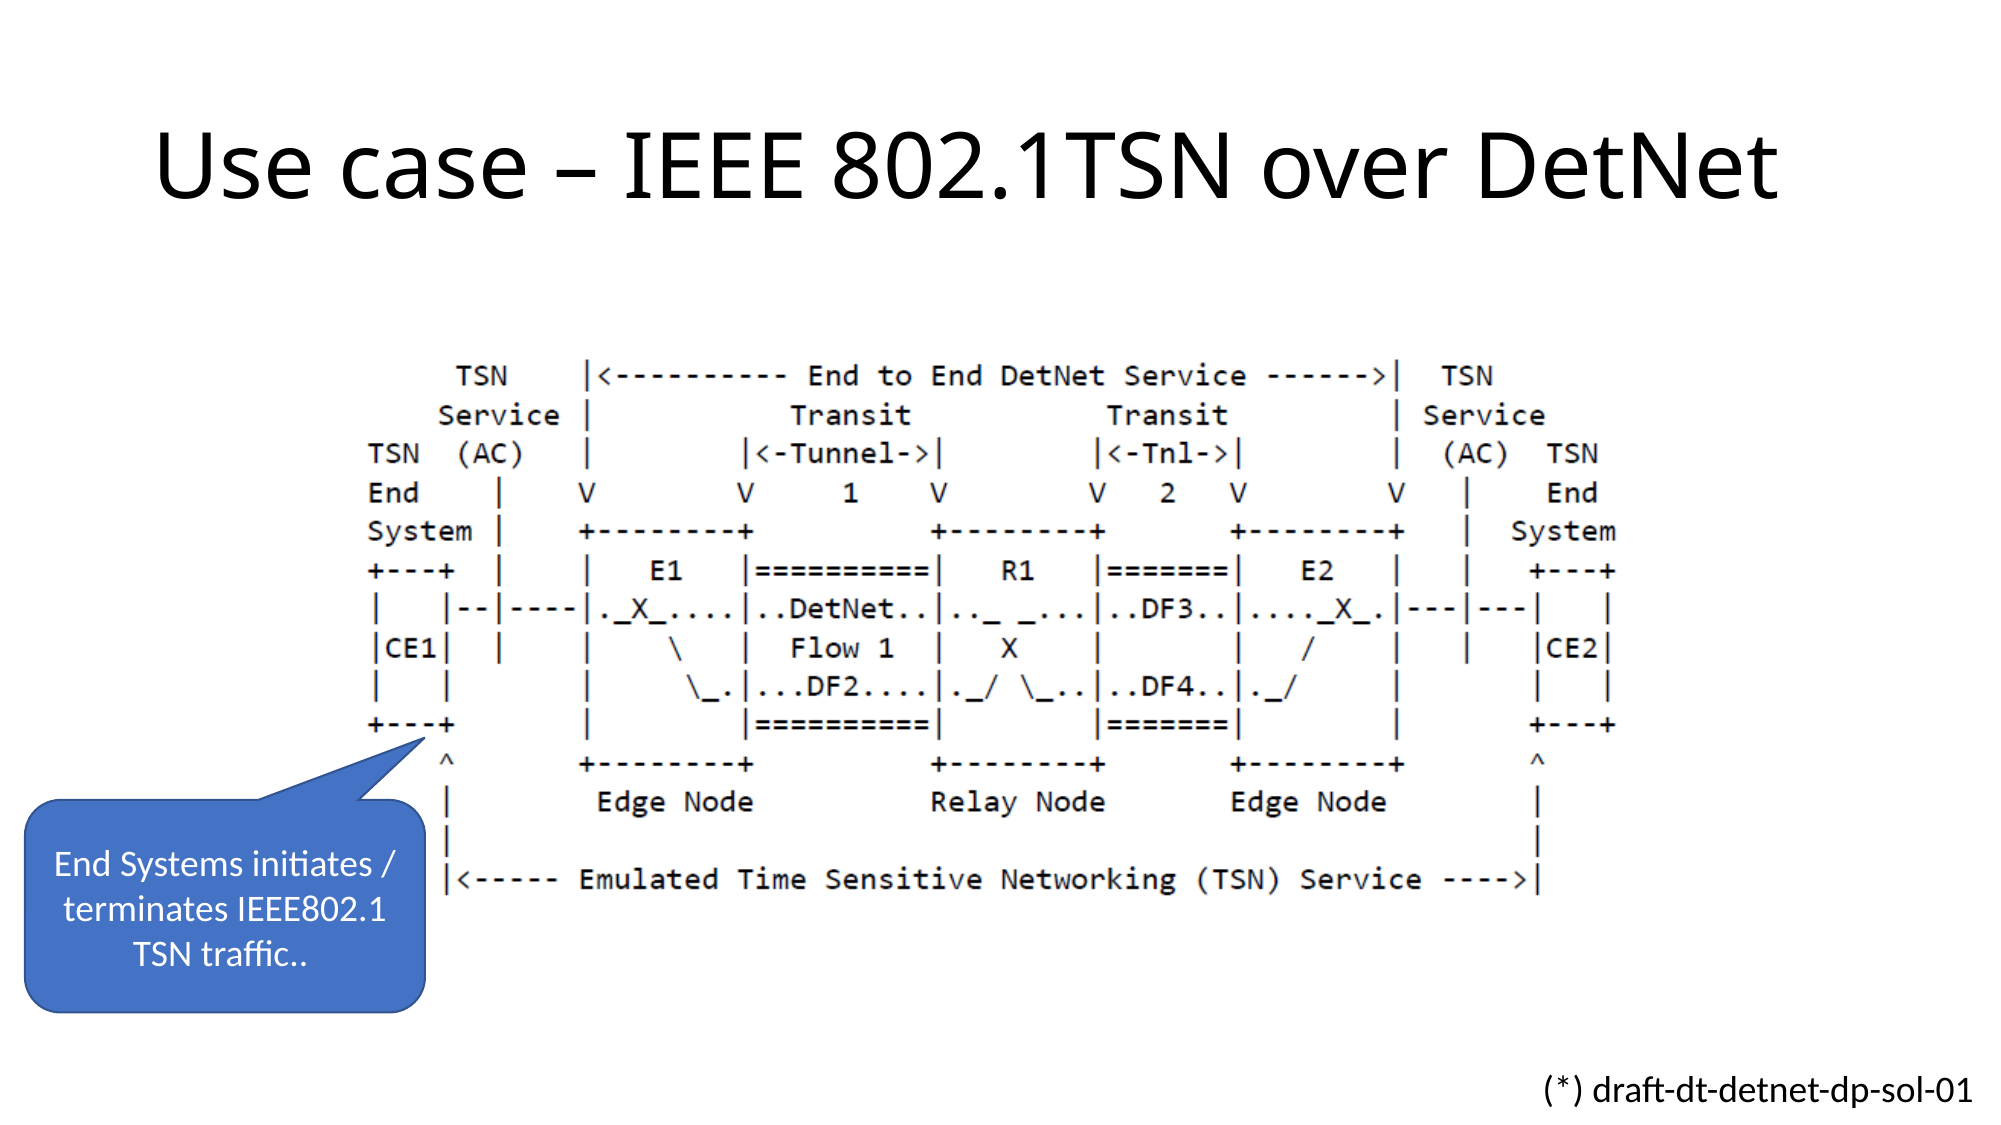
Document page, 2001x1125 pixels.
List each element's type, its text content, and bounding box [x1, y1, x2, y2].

text_box (*) draft-dt-detnet-dp-sol-01 [1527, 1057, 1989, 1118]
text_box End Systems initiates / terminates IEEE802.1 TSN traffic.. [23, 764, 426, 1014]
title Use case – IEEE 802.1TSN over DetNet [137, 59, 1863, 278]
picture [349, 337, 1629, 901]
